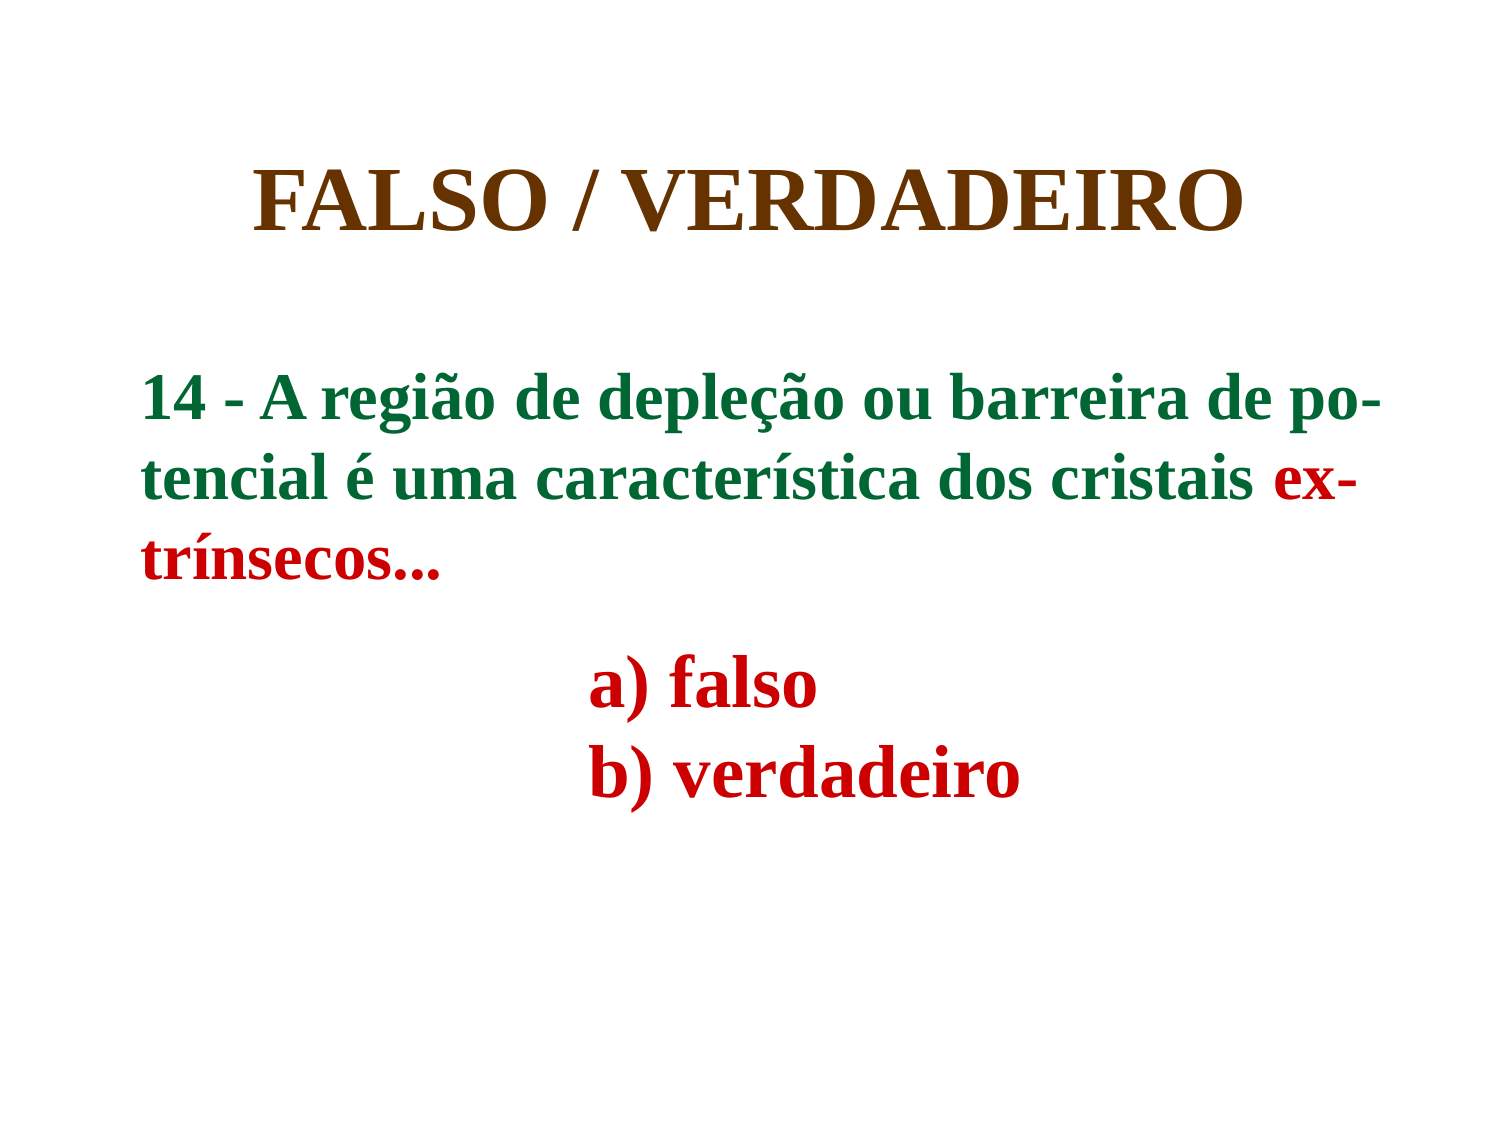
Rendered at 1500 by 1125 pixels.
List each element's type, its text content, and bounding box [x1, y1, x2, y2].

text_box a) falso b) verdadeiro [573, 624, 1038, 820]
text_box 14 - A região de depleção ou barreira de po- tencial é uma característica dos cristais ex- trínsecos... [125, 345, 1400, 600]
title FALSO / VERDADEIRO [112, 99, 1388, 288]
